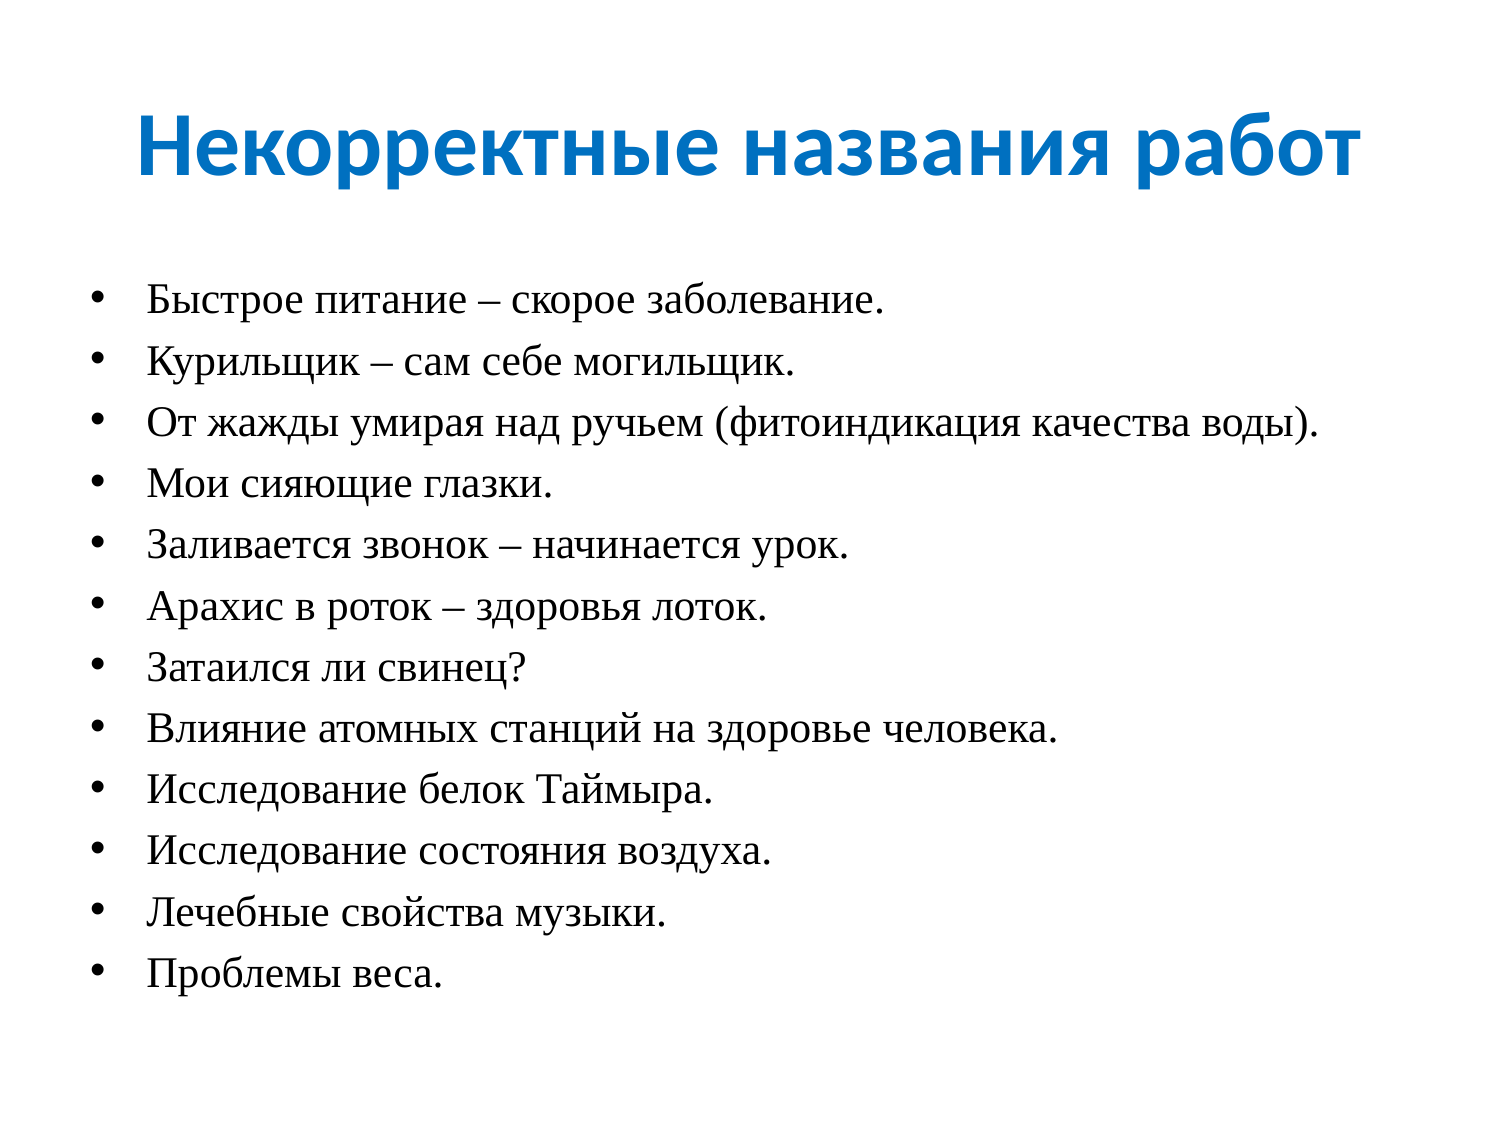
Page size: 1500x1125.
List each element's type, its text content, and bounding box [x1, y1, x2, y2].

list Быстрое питание – скорое заболевание. Курильщик – сам себе могильщик. От жажды умирая над ручьем (фитоиндикация качества воды). Мои сияющие глазки. Заливается звонок – начинается урок. Арахис в роток – здоровья лоток. Затаился ли свинец? Влияние атомных станций на здоровье человека. Исследование белок Таймыра. Исследование состояния воздуха. Лечебные свойства музыки. Проблемы веса. [75, 262, 1425, 1059]
title Некорректные названия работ [75, 45, 1425, 233]
